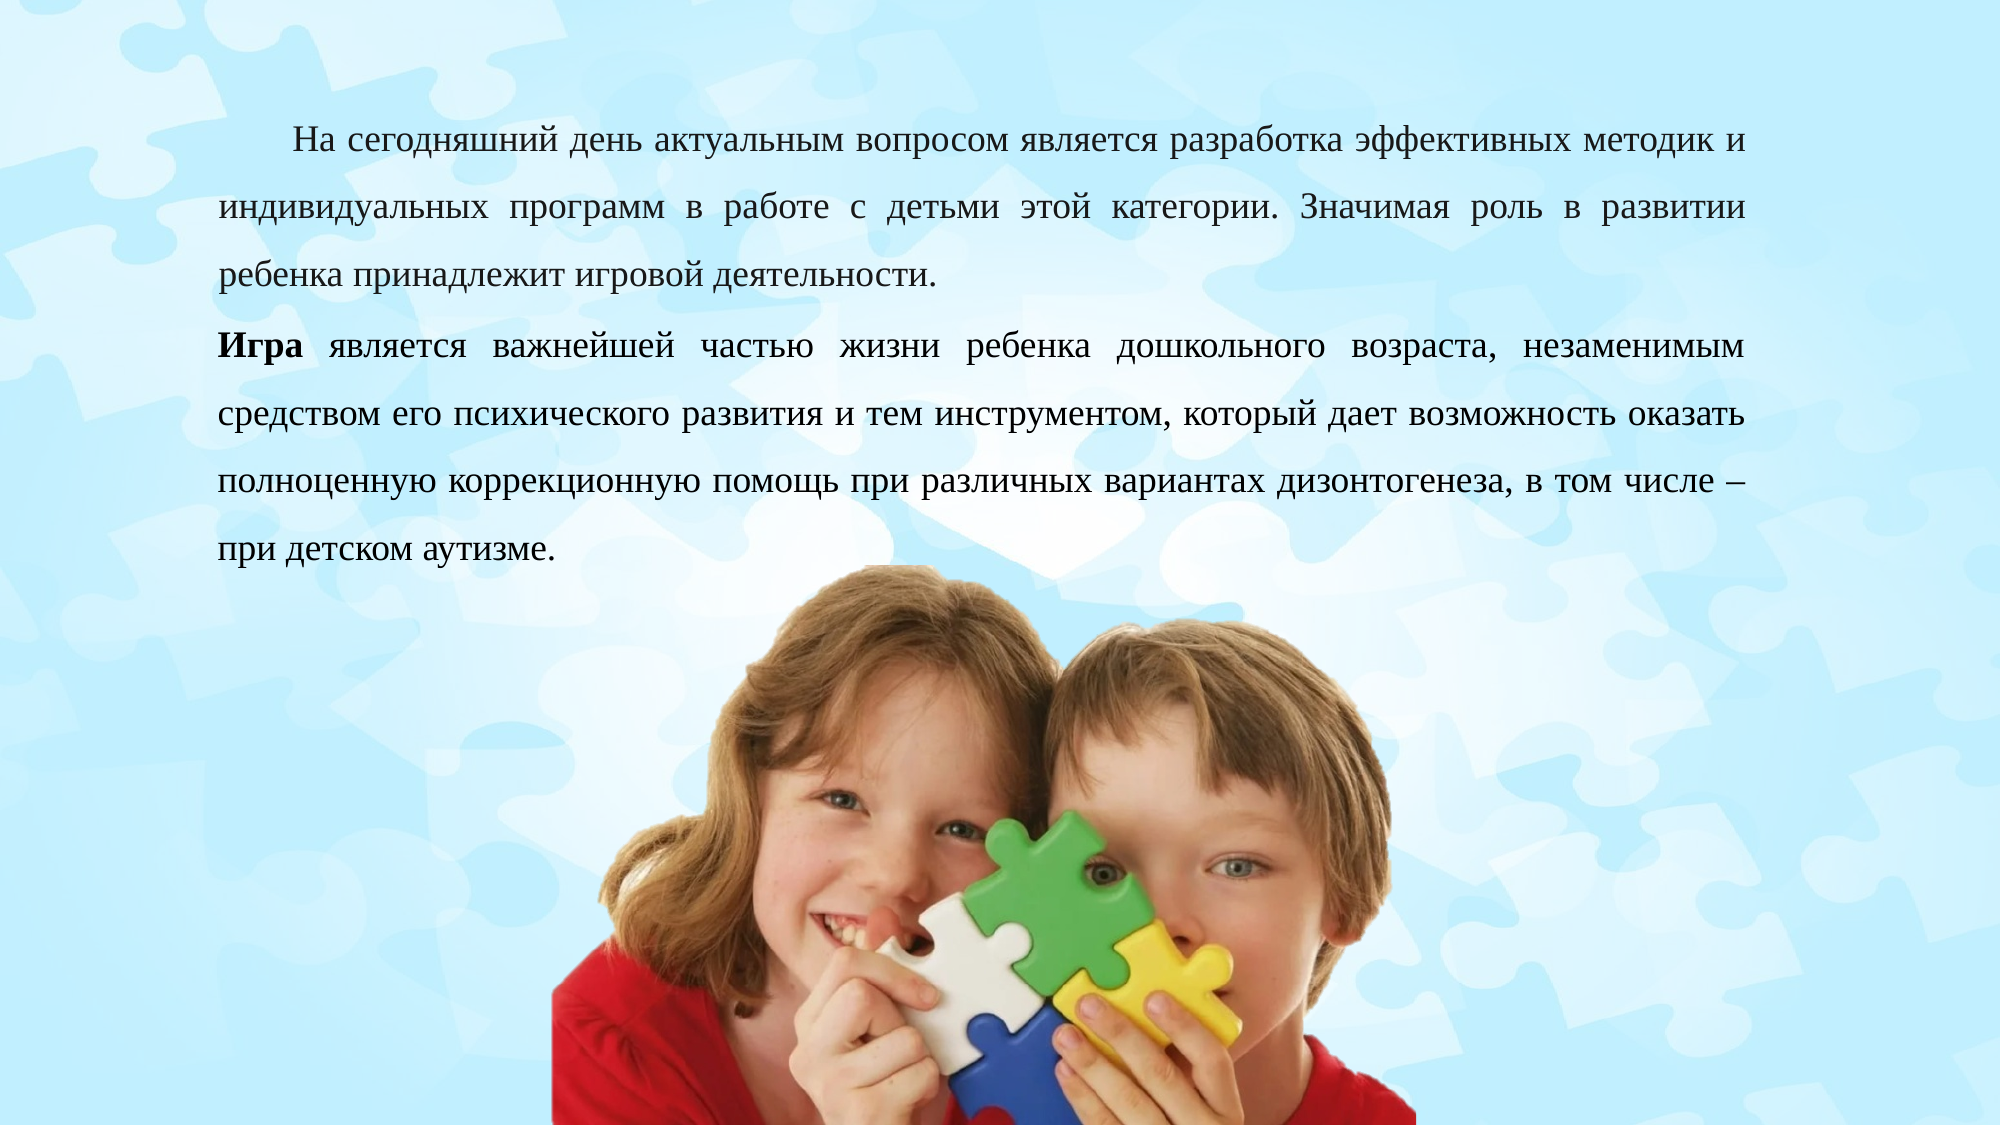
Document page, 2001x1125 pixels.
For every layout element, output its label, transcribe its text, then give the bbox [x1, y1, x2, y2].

picture [547, 565, 1417, 1125]
text_box Игра является важнейшей частью жизни ребенка дошкольного возраста, незаменимым средством его психического развития и тем инструментом, который дает возможность оказать полноценную коррекционную помощь при различных вариантах дизонтогенеза, в том числе – при детском аутизме. [202, 301, 1762, 576]
text_box На сегодняшний день актуальным вопросом является разработка эффективных методик и индивидуальных программ в работе с детьми этой категории. Значимая роль в развитии ребенка принадлежит игровой деятельности. [189, 83, 1775, 301]
